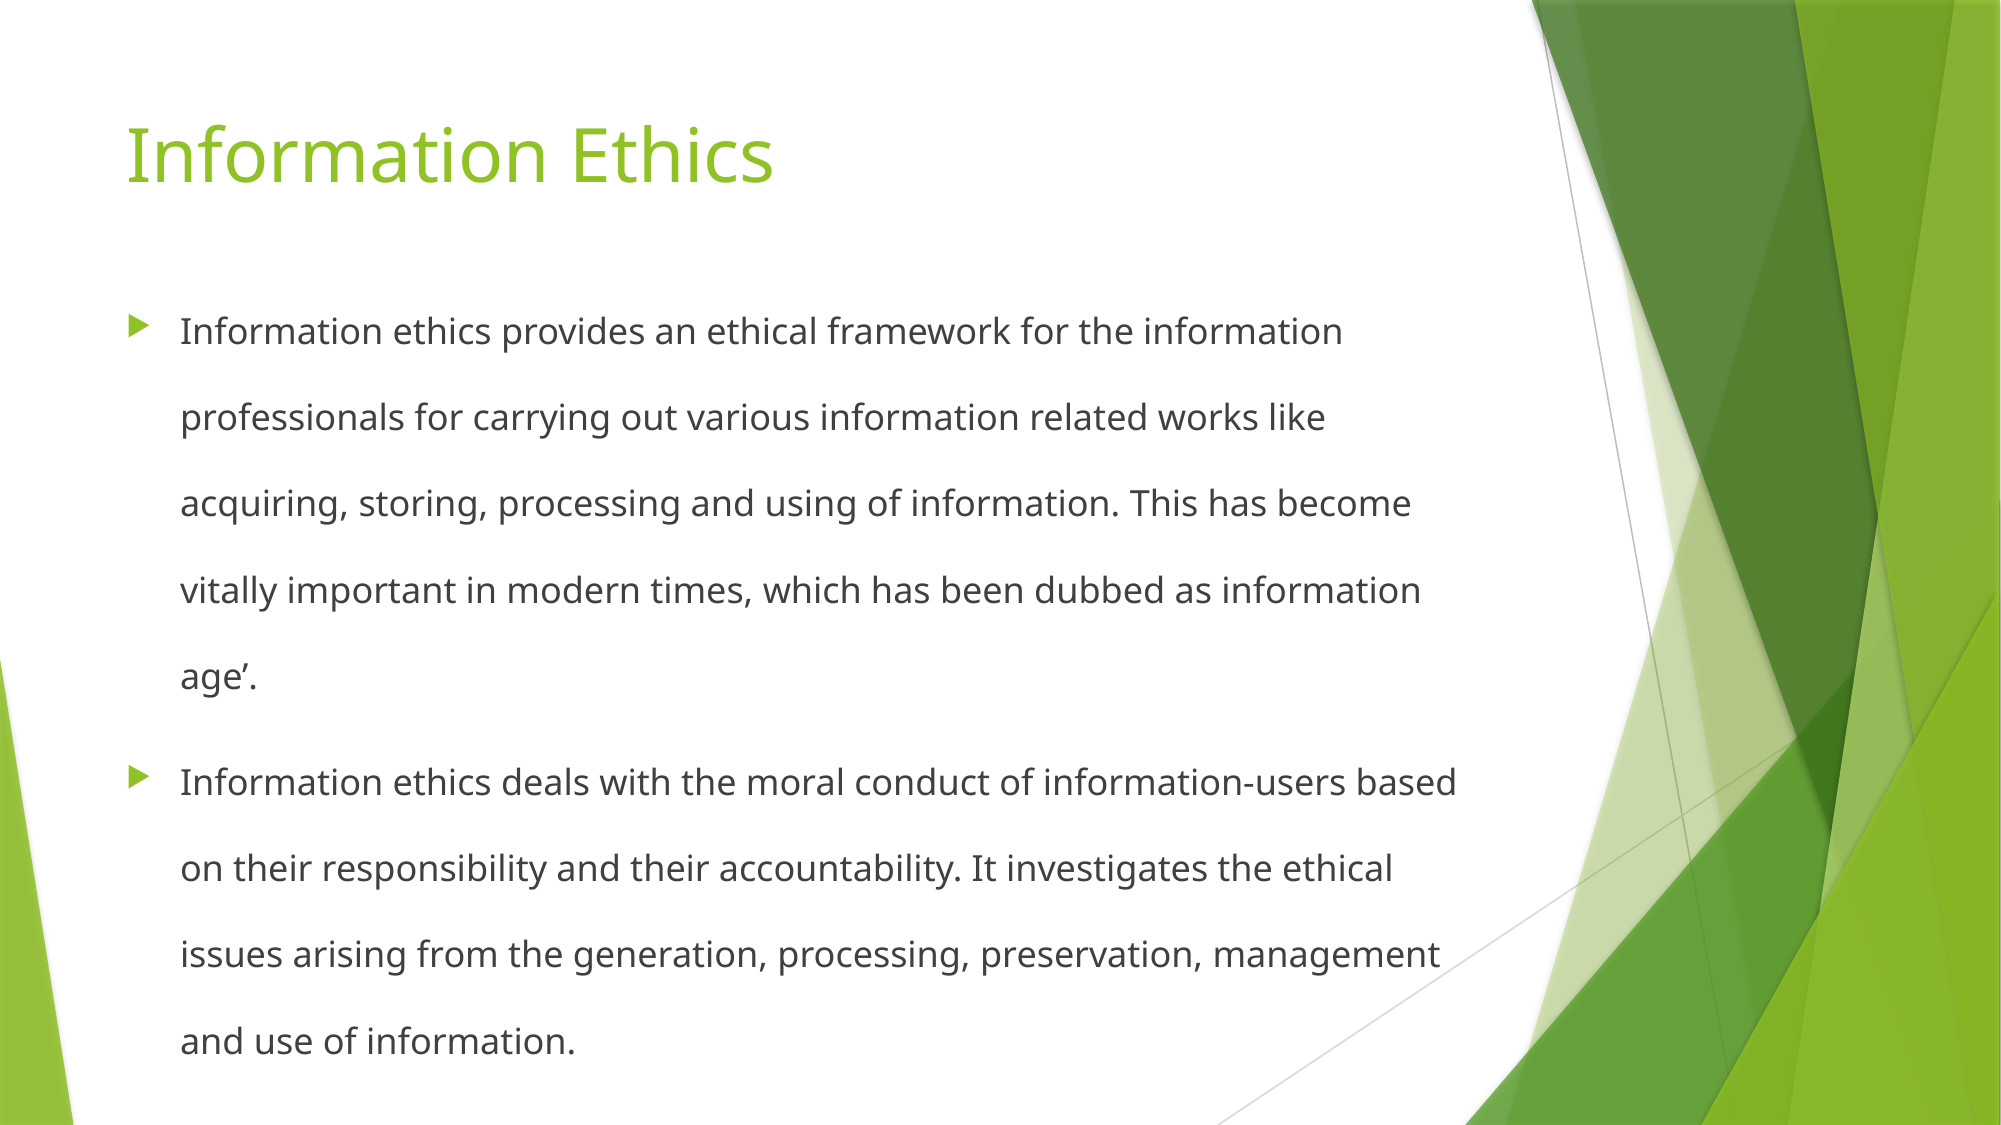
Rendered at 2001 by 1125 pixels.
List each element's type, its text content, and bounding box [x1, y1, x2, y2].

title Information Ethics [111, 99, 1522, 257]
list Information ethics provides an ethical framework for the information professionals for carrying out various information related works like acquiring, storing, processing and using of information. This has become vitally important in modern times, which has been dubbed as information age’. Information ethics deals with the moral conduct of information-users based on their responsibility and their accountability. It investigates the ethical issues arising from the generation, processing, preservation, management and use of information. [111, 257, 1522, 1072]
